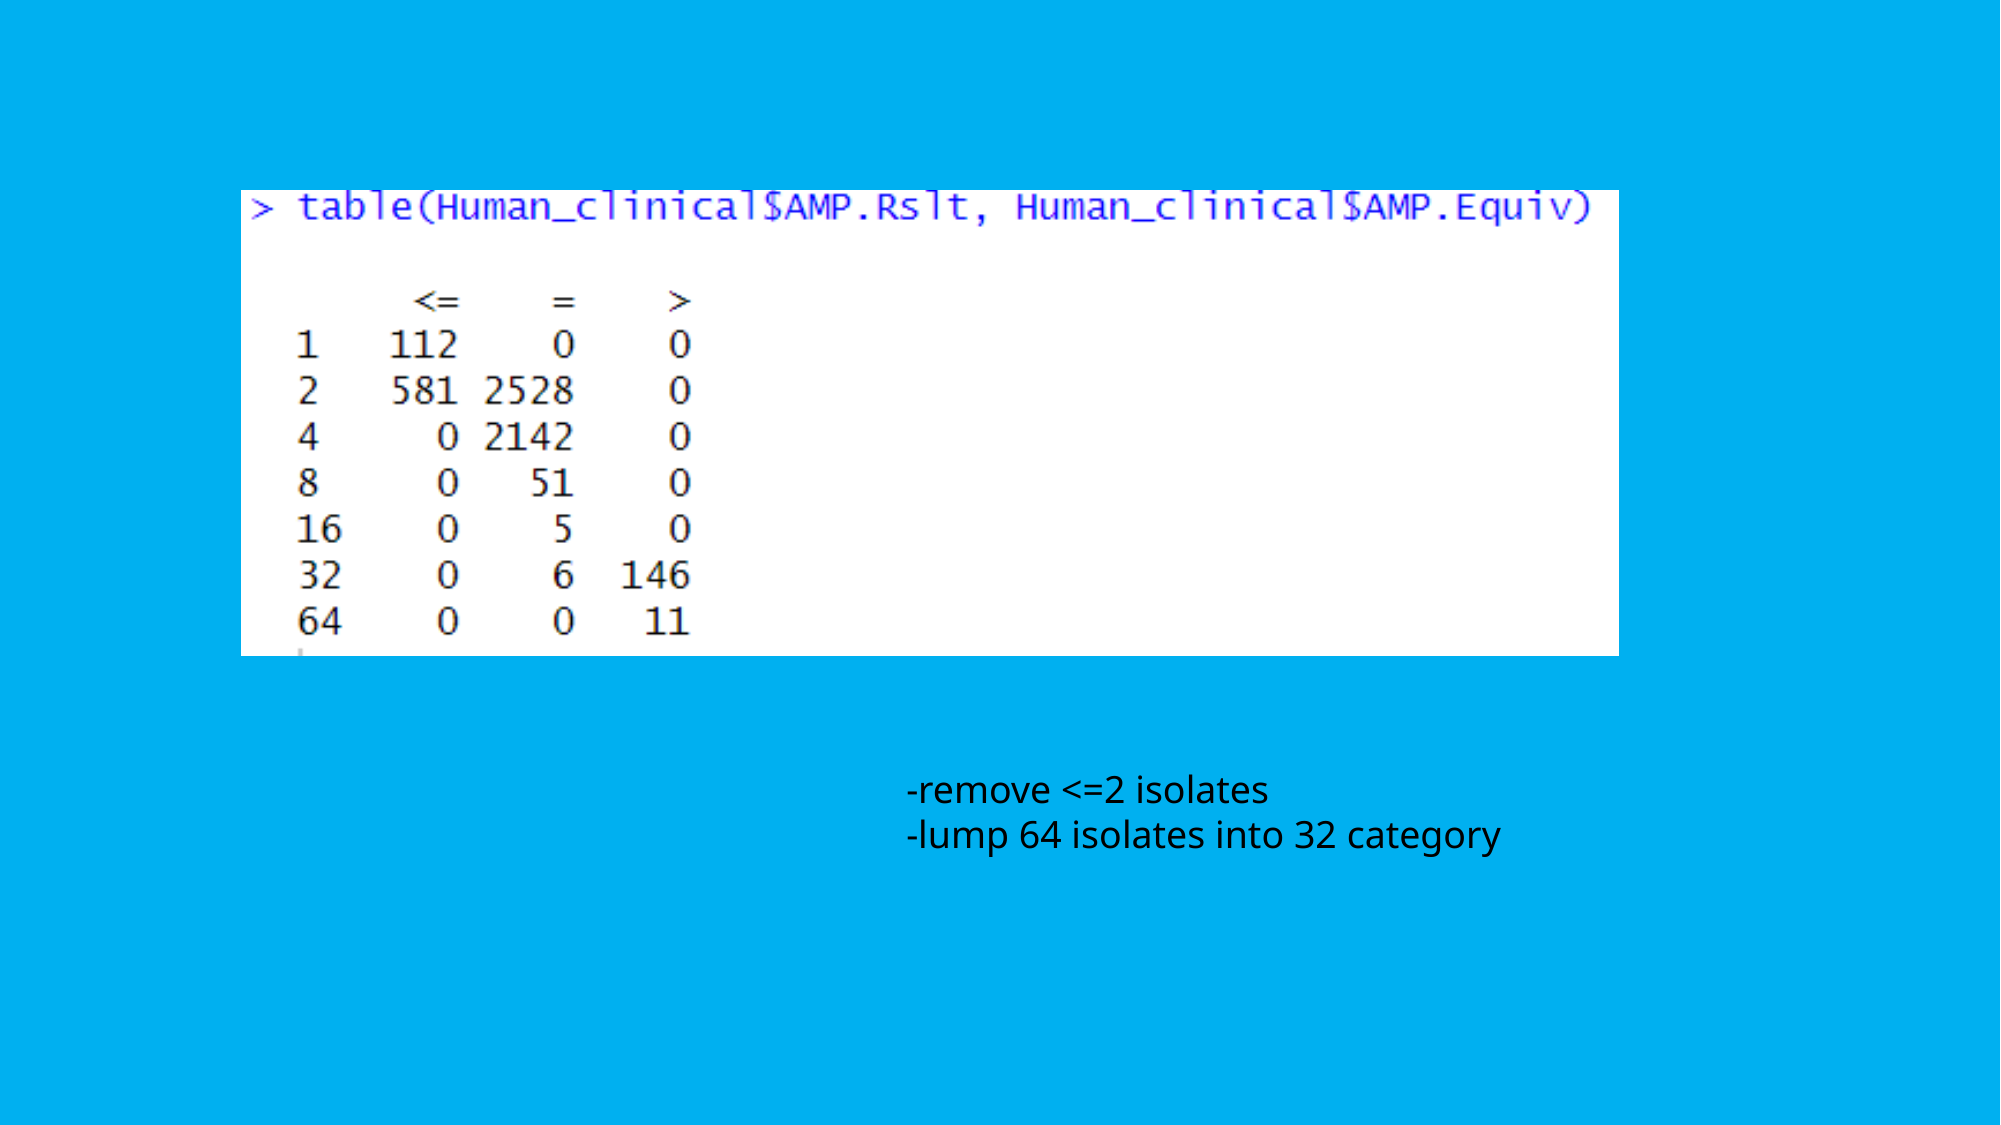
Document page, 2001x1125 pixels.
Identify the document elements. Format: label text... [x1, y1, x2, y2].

text_box -remove <=2 isolates -lump 64 isolates into 32 category [891, 758, 1639, 909]
picture [242, 191, 1618, 655]
